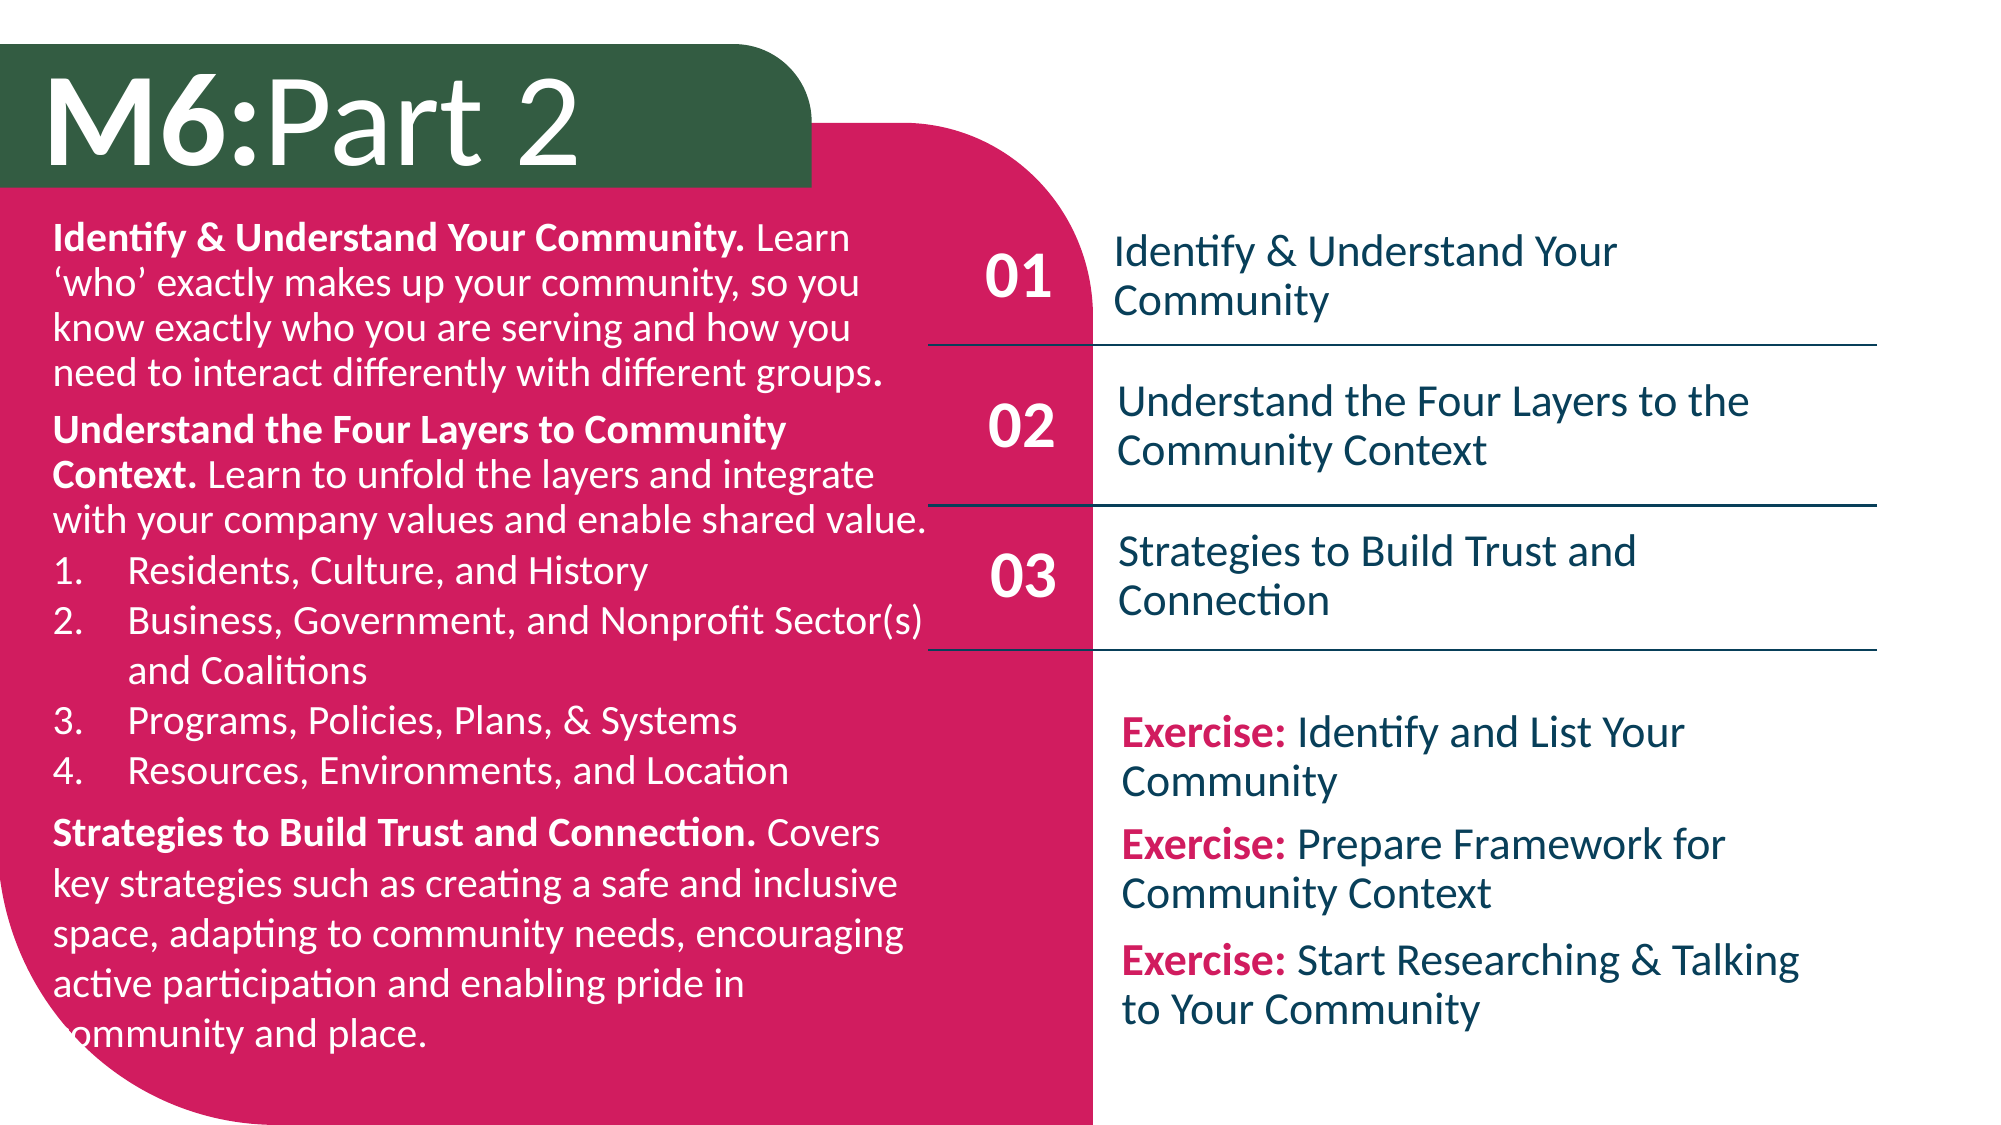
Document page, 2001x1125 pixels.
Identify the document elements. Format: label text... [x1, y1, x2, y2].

list Strategies to Build Trust and Connection [1103, 519, 1836, 633]
list Identify & Understand Your Community. Learn ‘who’ exactly makes up your community, so you know exactly who you are serving and how you need to interact differently with different groups. Understand the Four Layers to Community Context. Learn to unfold the layers and integrate with your company values and enable shared value. Residents, Culture, and History Business, Government, and Nonprofit Sector(s) and Coalitions Programs, Policies, Plans, & Systems Resources, Environments, and Location Strategies to Build Trust and Connection. Covers key strategies such as creating a safe and inclusive space, adapting to community needs, encouraging active participation and enabling pride in community and place. [37, 207, 953, 1108]
text_box M6:Part 2 [28, 74, 716, 170]
list 03 [966, 519, 1082, 633]
list Identify & Understand Your Community [1098, 219, 1832, 333]
list 02 [965, 369, 1081, 483]
text_box Exercise: Start Researching & Talking to Your Community [1106, 963, 1840, 1077]
text_box Exercise: Identify and List Your Community [1106, 735, 1840, 849]
list Understand the Four Layers to the Community Context [1102, 369, 1835, 483]
list Exercise: Prepare Framework for Community Context [1106, 849, 1840, 926]
list 01 [961, 219, 1077, 333]
